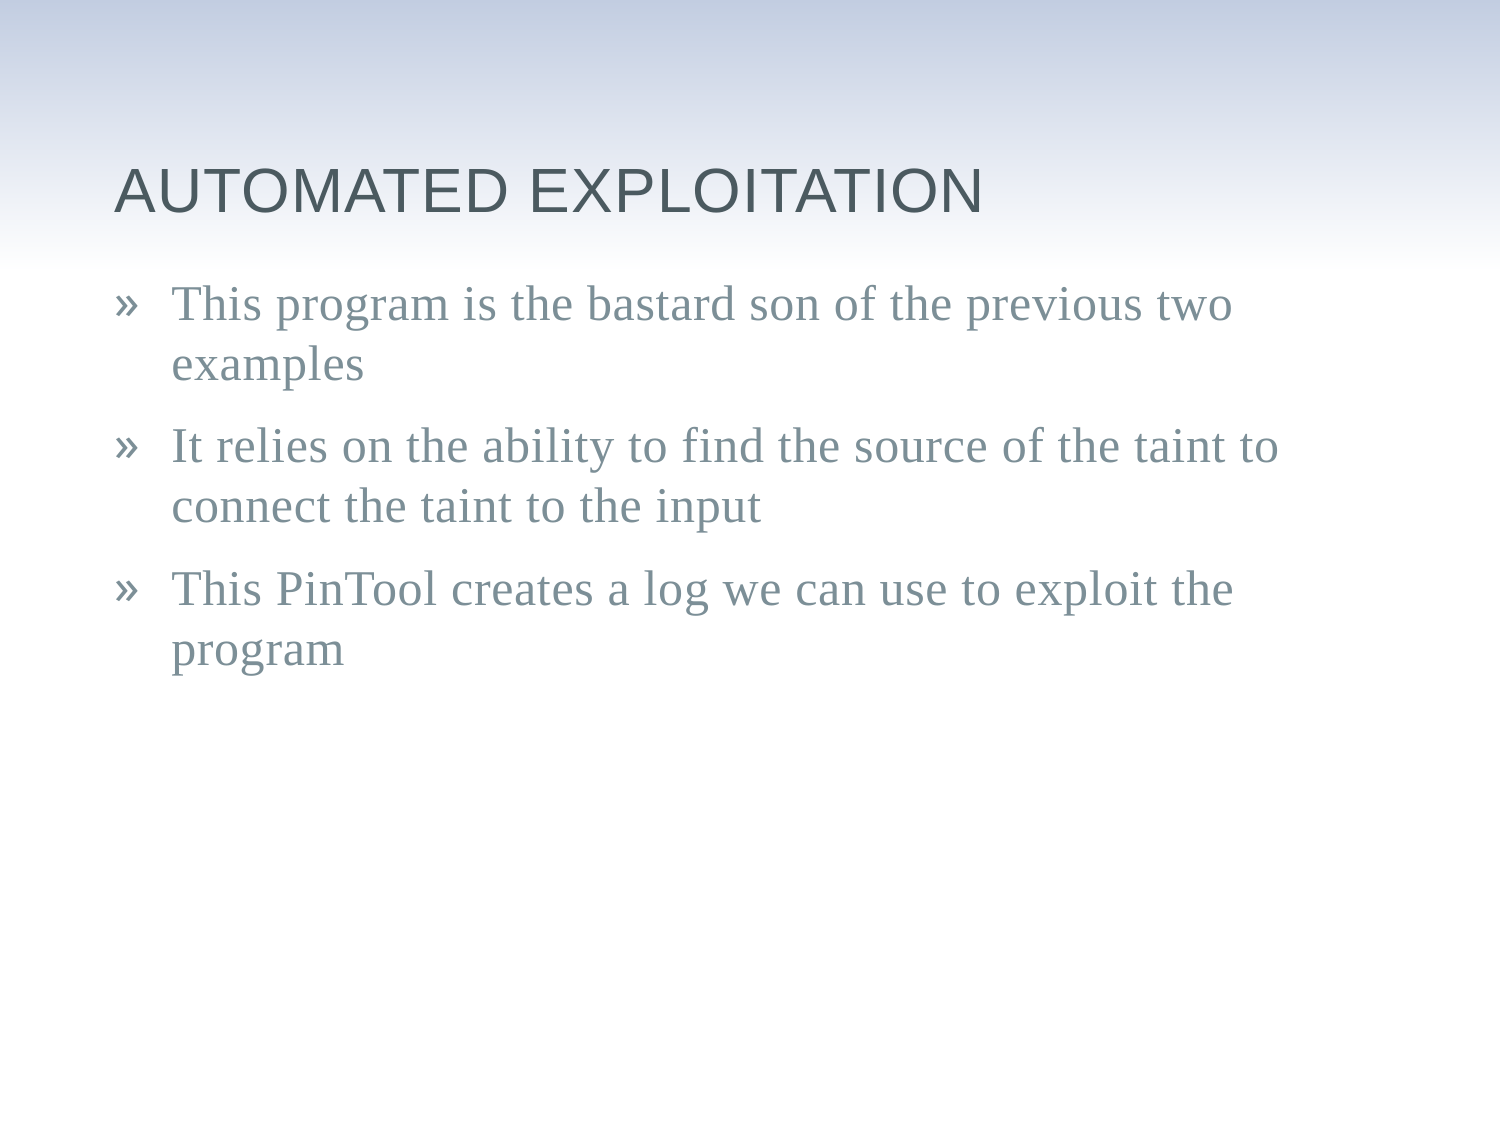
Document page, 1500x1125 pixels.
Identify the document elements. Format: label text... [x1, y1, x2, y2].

list This program is the bastard son of the previous two examples It relies on the ability to find the source of the taint to connect the taint to the input This PinTool creates a log we can use to exploit the program [99, 262, 1400, 938]
title Automated exploitation [99, 45, 1400, 233]
